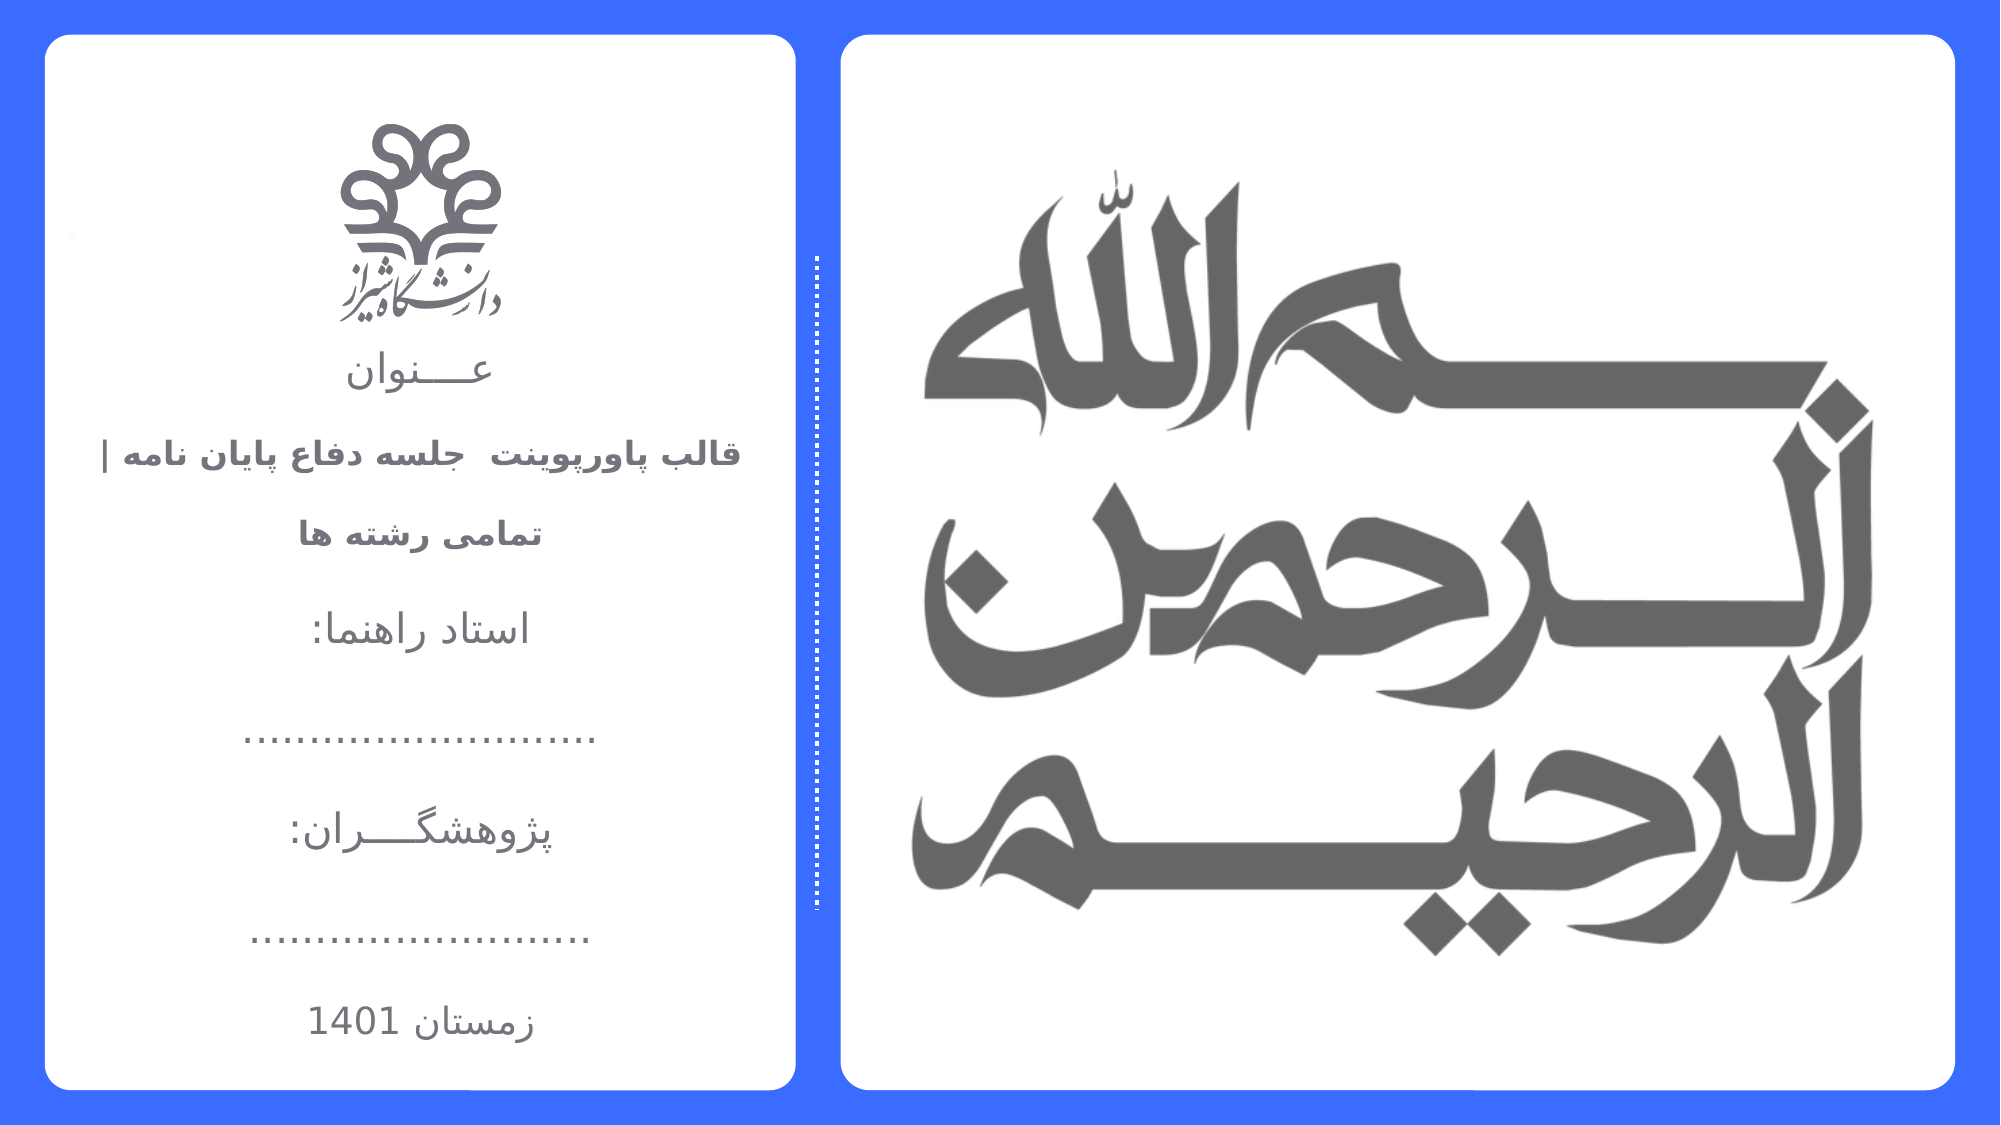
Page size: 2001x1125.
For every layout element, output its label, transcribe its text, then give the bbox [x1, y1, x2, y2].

text_box عــــنوان قالب پاورپوینت جلسه دفاع پایان نامه | تمامی رشته ها استاد راهنما: ........................... پژوهشگــــران: .......................... زمستان 1401 [68, 224, 773, 1050]
picture [864, 169, 1913, 956]
picture [340, 124, 501, 322]
